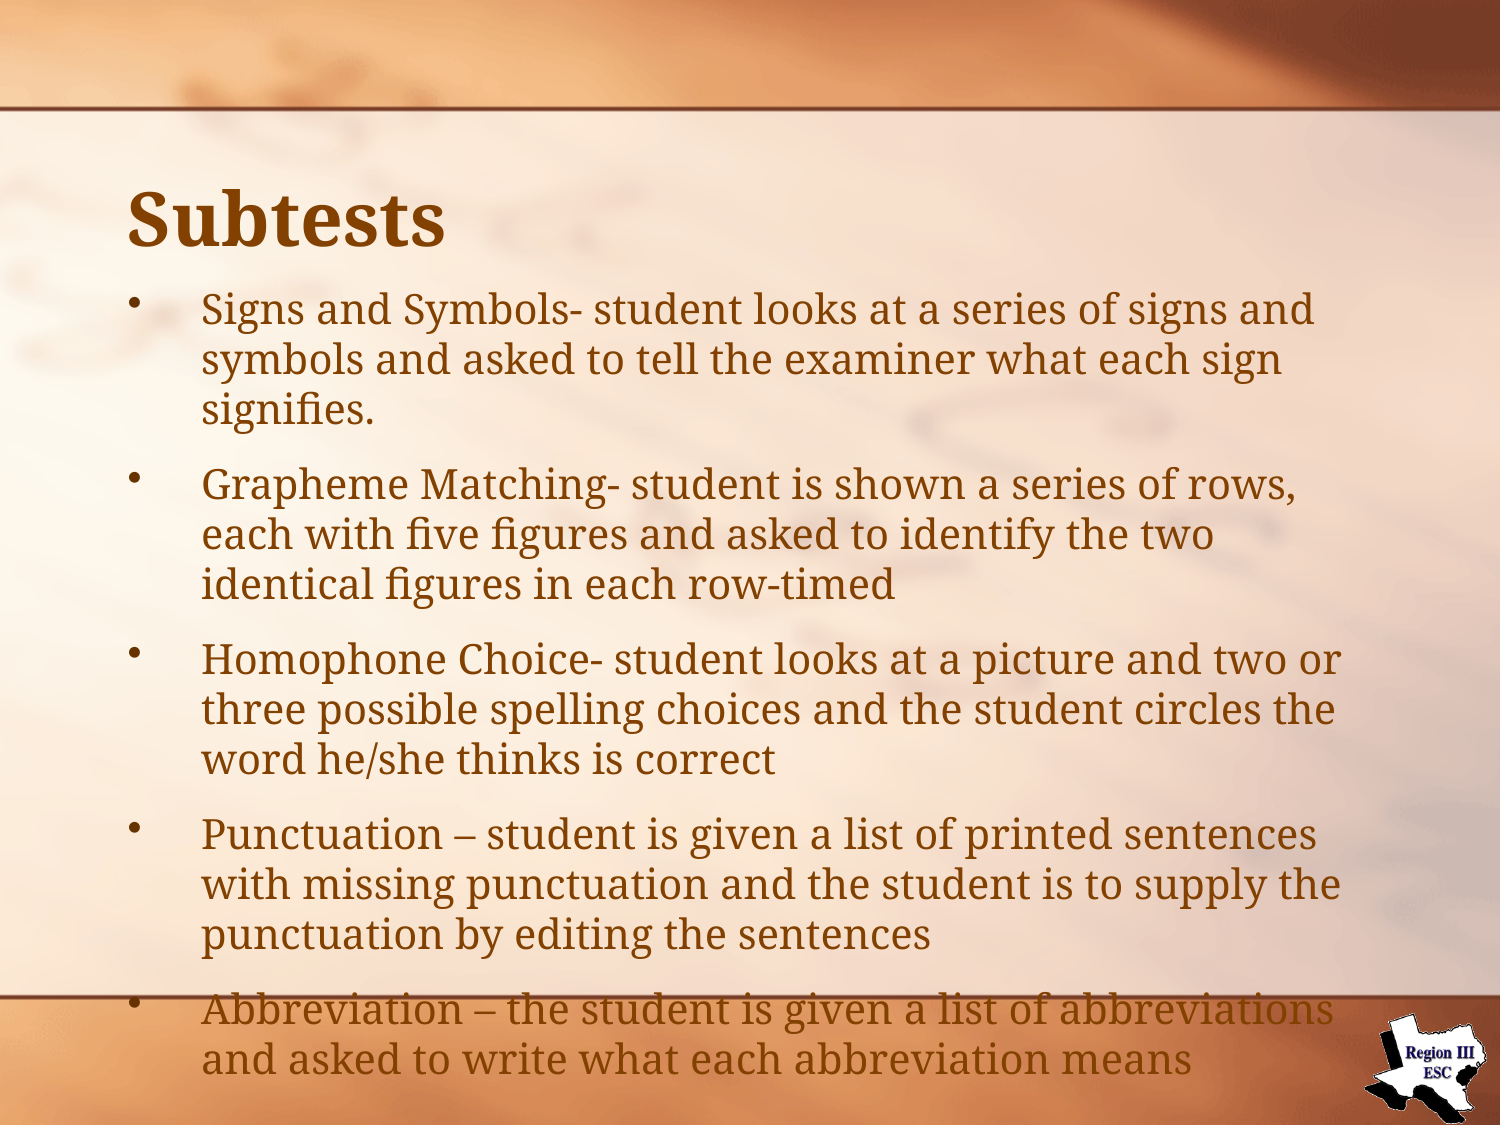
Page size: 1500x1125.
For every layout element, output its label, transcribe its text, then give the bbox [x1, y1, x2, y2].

picture [0, 0, 1500, 1125]
list Signs and Symbols- student looks at a series of signs and symbols and asked to tell the examiner what each sign signifies. Grapheme Matching- student is shown a series of rows, each with five figures and asked to identify the two identical figures in each row-timed Homophone Choice- student looks at a picture and two or three possible spelling choices and the student circles the word he/she thinks is correct Punctuation – student is given a list of printed sentences with missing punctuation and the student is to supply the punctuation by editing the sentences Abbreviation – the student is given a list of abbreviations and asked to write what each abbreviation means [112, 275, 1413, 950]
title Subtests [112, 125, 1413, 270]
